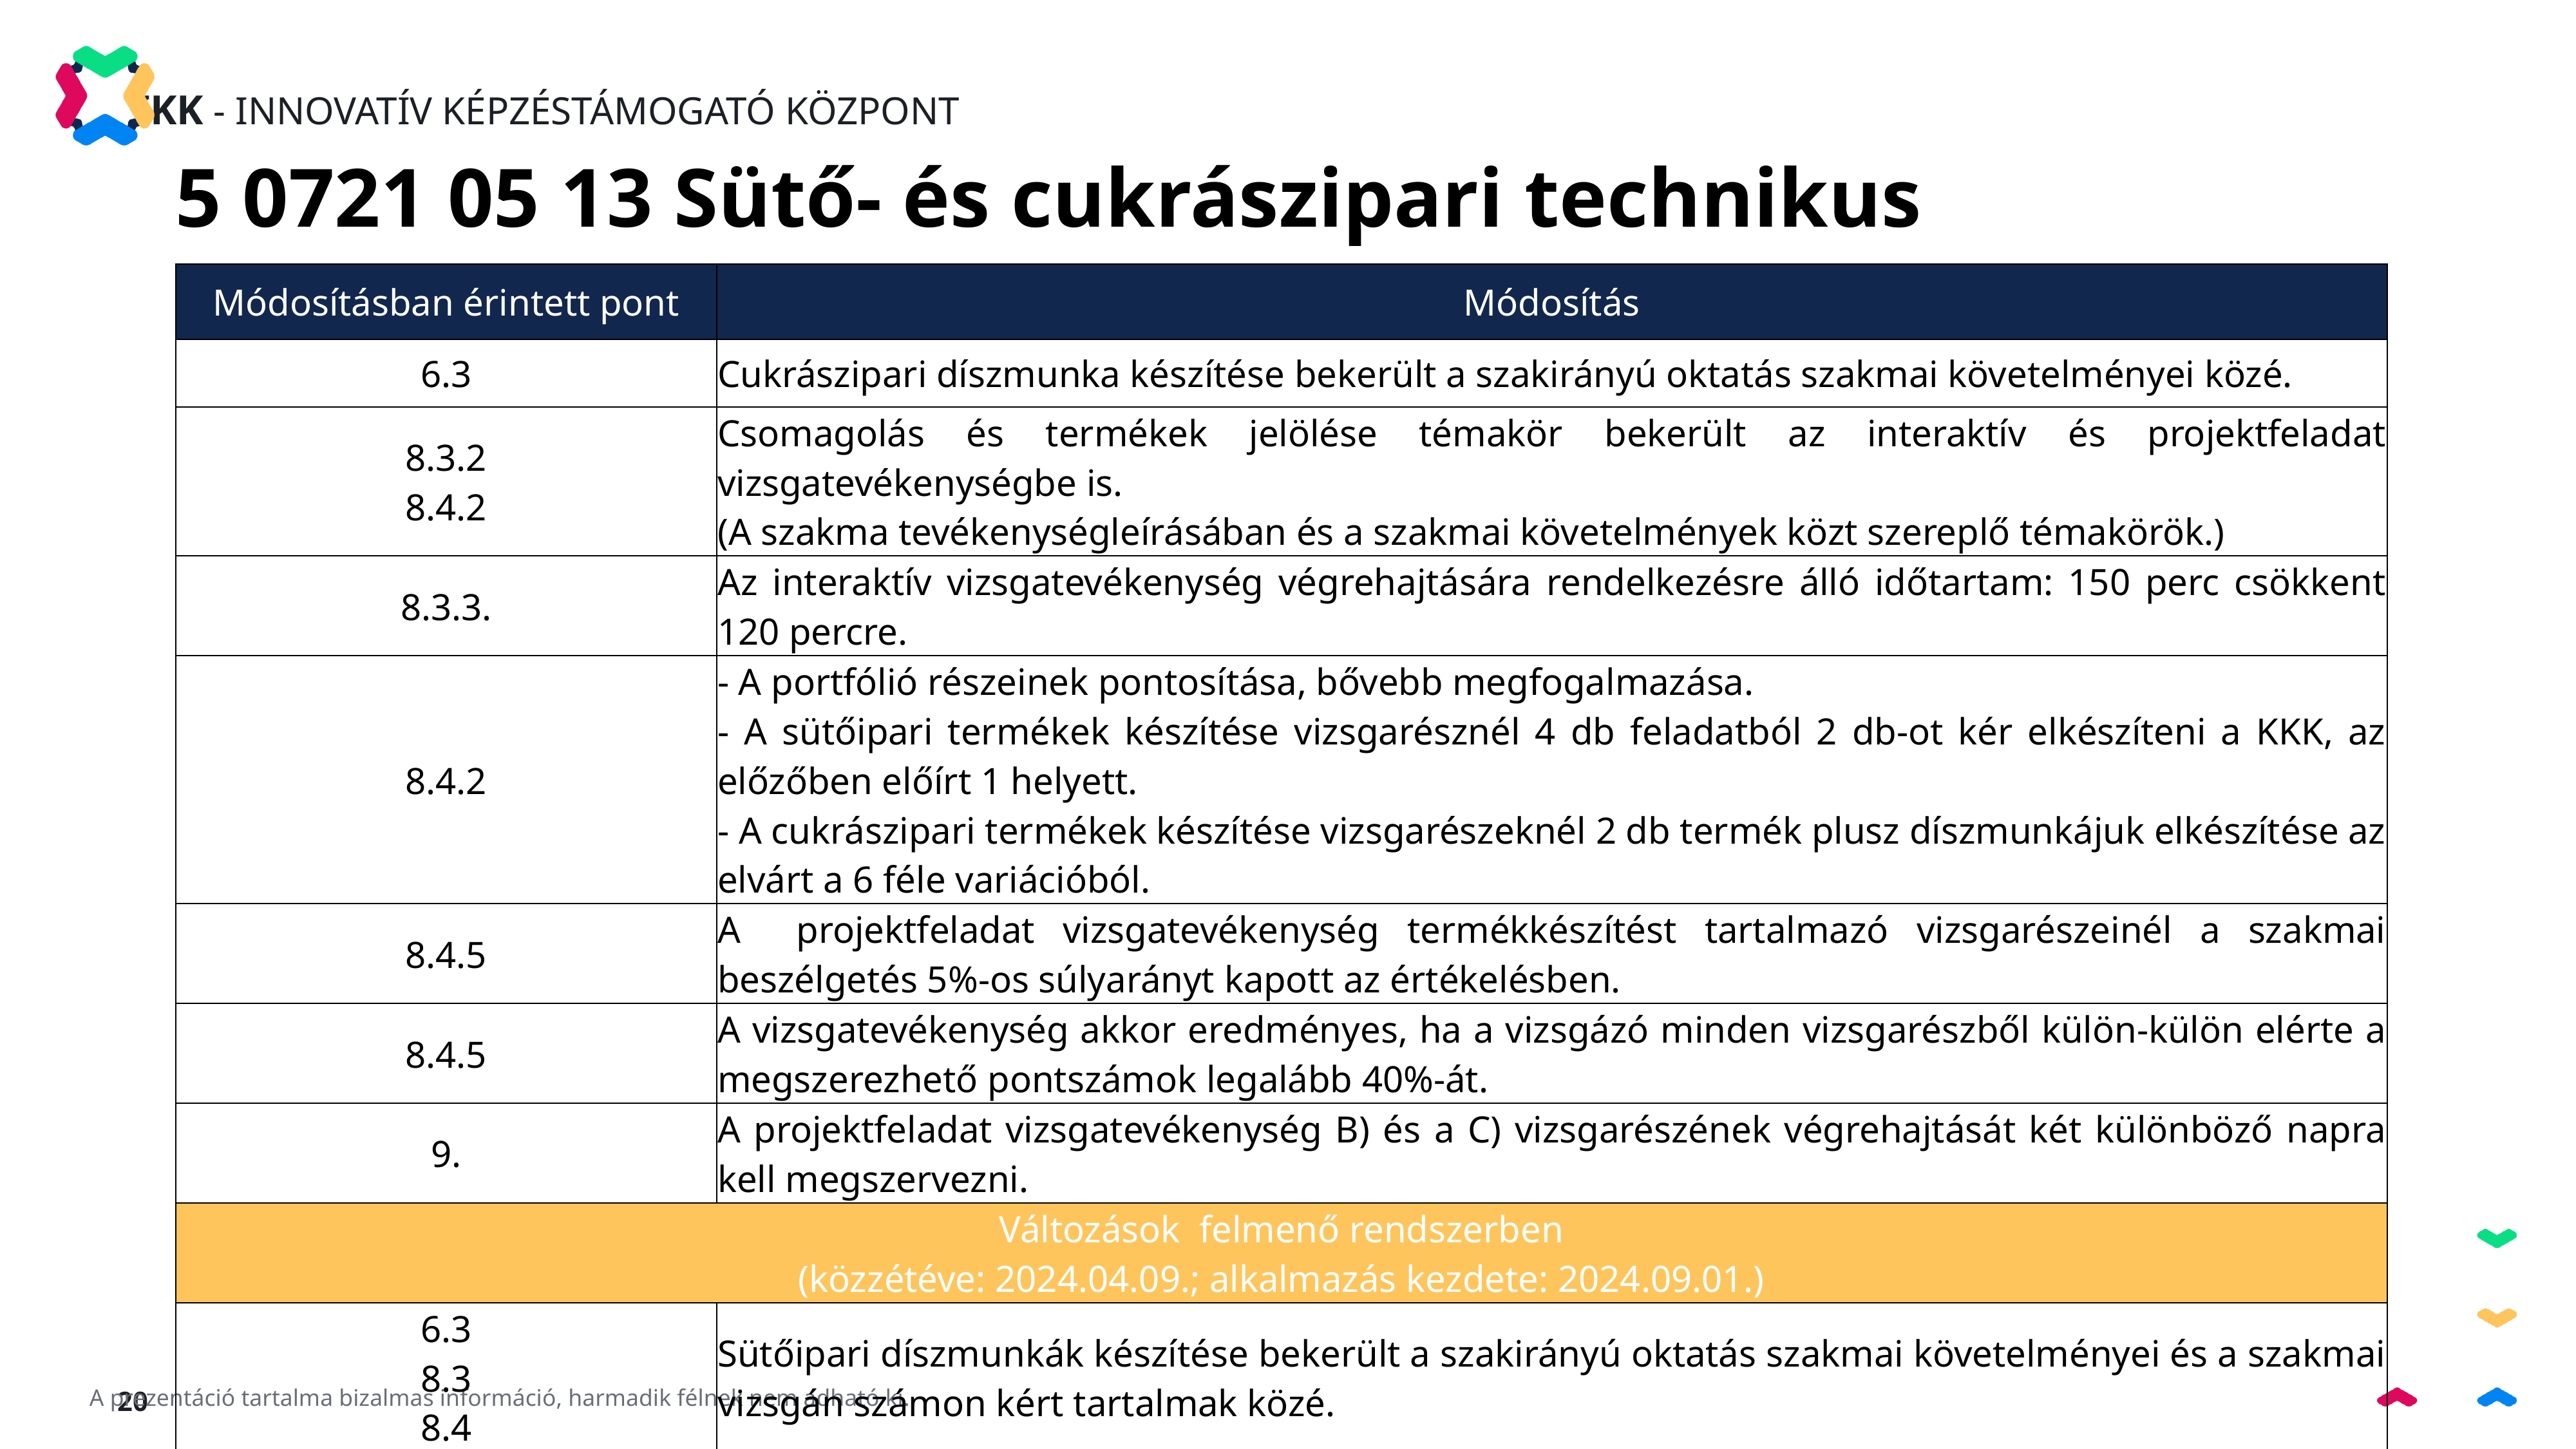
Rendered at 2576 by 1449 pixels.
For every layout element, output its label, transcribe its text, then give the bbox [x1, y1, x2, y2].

table_cell Cukrászipari díszmunka készítése bekerült a szakirányú oktatás szakmai követelményei közé. [717, 340, 2387, 406]
table_header Módosítás [717, 265, 2387, 339]
table_cell Változások felmenő rendszerben (közzétéve: 2024.04.09.; alkalmazás kezdete: 2024.09.01.) [176, 1204, 2387, 1302]
table_cell 6.3 8.3 8.4 [176, 1303, 716, 1449]
table_cell 8.4.2 [176, 656, 716, 903]
table_header Módosításban érintett pont [176, 265, 716, 339]
picture [2388, 1229, 2517, 1406]
picture [55, 46, 155, 146]
table_cell A projektfeladat vizsgatevékenység termékkészítést tartalmazó vizsgarészeinél a szakmai beszélgetés 5%-os súlyarányt kapott az értékelésben. [717, 904, 2387, 1003]
table_cell A vizsgatevékenység akkor eredményes, ha a vizsgázó minden vizsgarészből külön-külön elérte a megszerezhető pontszámok legalább 40%-át. [717, 1004, 2387, 1103]
table_cell - A portfólió részeinek pontosítása, bővebb megfogalmazása. - A sütőipari termékek készítése vizsgarésznél 4 db feladatból 2 db-ot kér elkészíteni a KKK, az előzőben előírt 1 helyett. - A cukrászipari termékek készítése vizsgarészeknél 2 db termék plusz díszmunkájuk elkészítése az elvárt a 6 féle variációból. [717, 656, 2387, 903]
list 5 0721 05 13 Sütő- és cukrászipari technikus [175, 146, 2336, 222]
table_cell 8.3.3. [176, 556, 716, 655]
table_cell Csomagolás és termékek jelölése témakör bekerült az interaktív és projektfeladat vizsgatevékenységbe is. (A szakma tevékenységleírásában és a szakmai követelmények közt szereplő témakörök.) [717, 408, 2387, 555]
table_cell 8.4.5 [176, 904, 716, 1003]
table_cell 8.3.2 8.4.2 [176, 408, 716, 555]
table_cell 8.4.5 [176, 1004, 716, 1103]
table_cell 9. [176, 1104, 716, 1202]
table_cell Sütőipari díszmunkák készítése bekerült a szakirányú oktatás szakmai követelményei és a szakmai vizsgán számon kért tartalmak közé. [717, 1303, 2387, 1449]
table_cell A projektfeladat vizsgatevékenység B) és a C) vizsgarészének végrehajtását két különböző napra kell megszervezni. [717, 1104, 2387, 1202]
table_cell 6.3 [176, 340, 716, 406]
table_cell Az interaktív vizsgatevékenység végrehajtására rendelkezésre álló időtartam: 150 perc csökkent 120 percre. [717, 556, 2387, 655]
